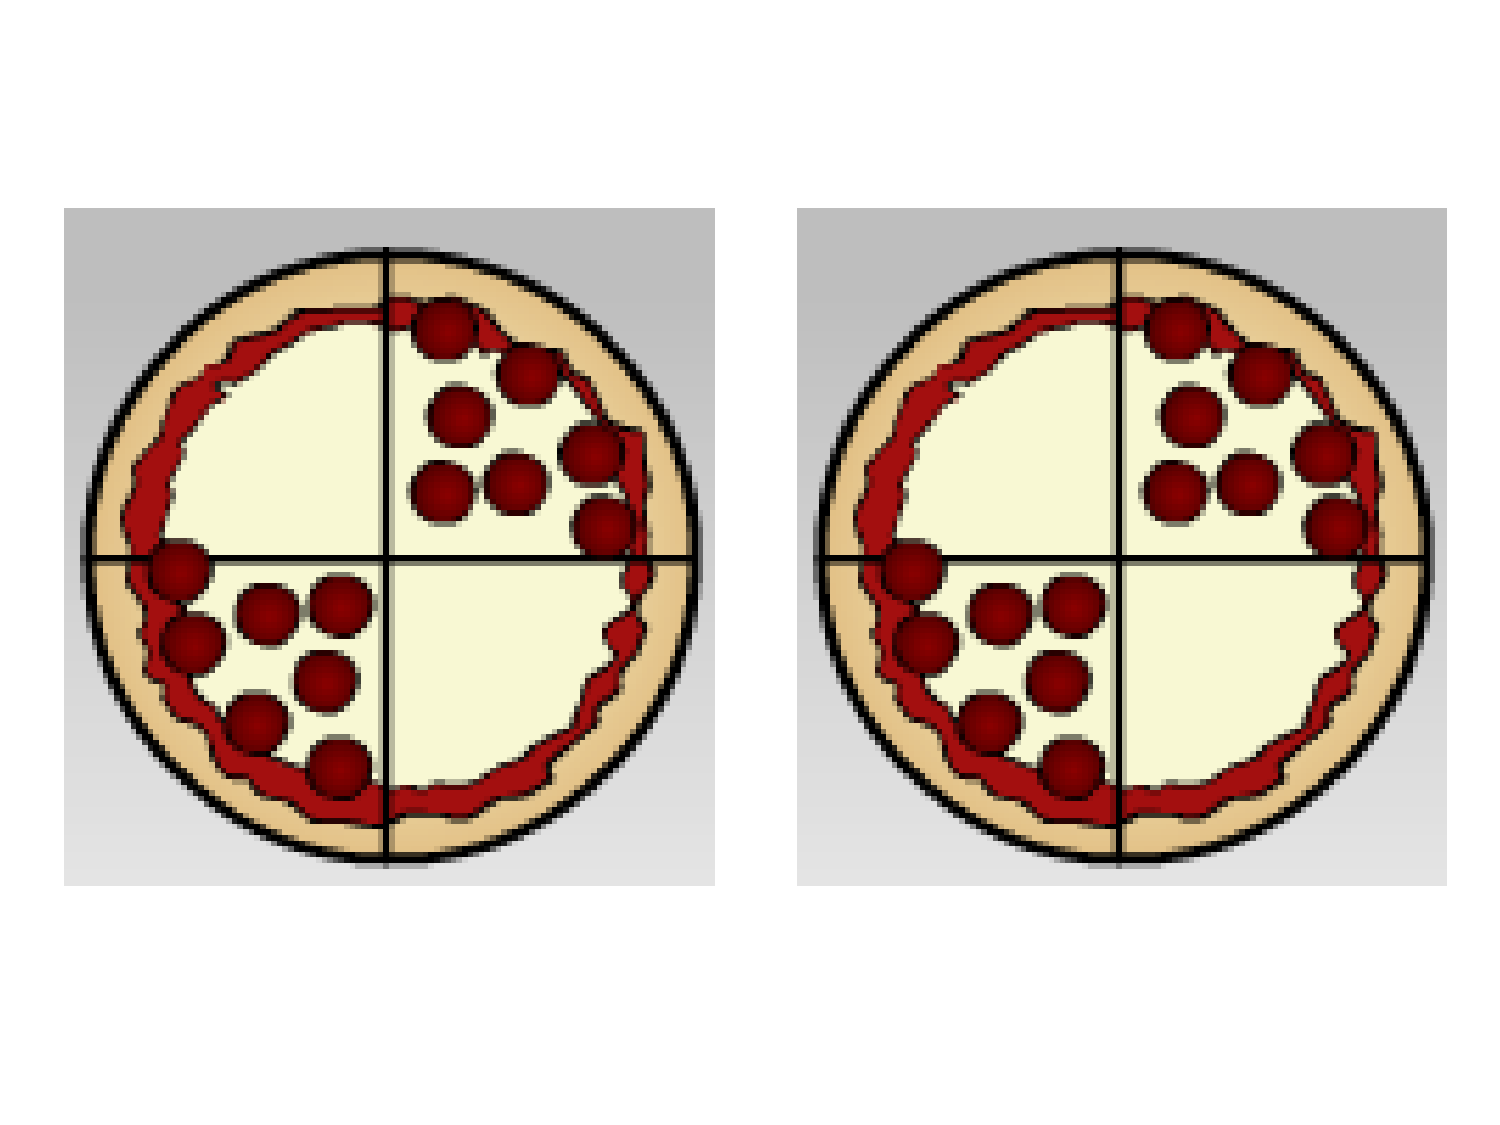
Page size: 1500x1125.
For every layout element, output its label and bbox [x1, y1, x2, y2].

picture [64, 207, 715, 886]
picture [796, 207, 1447, 886]
